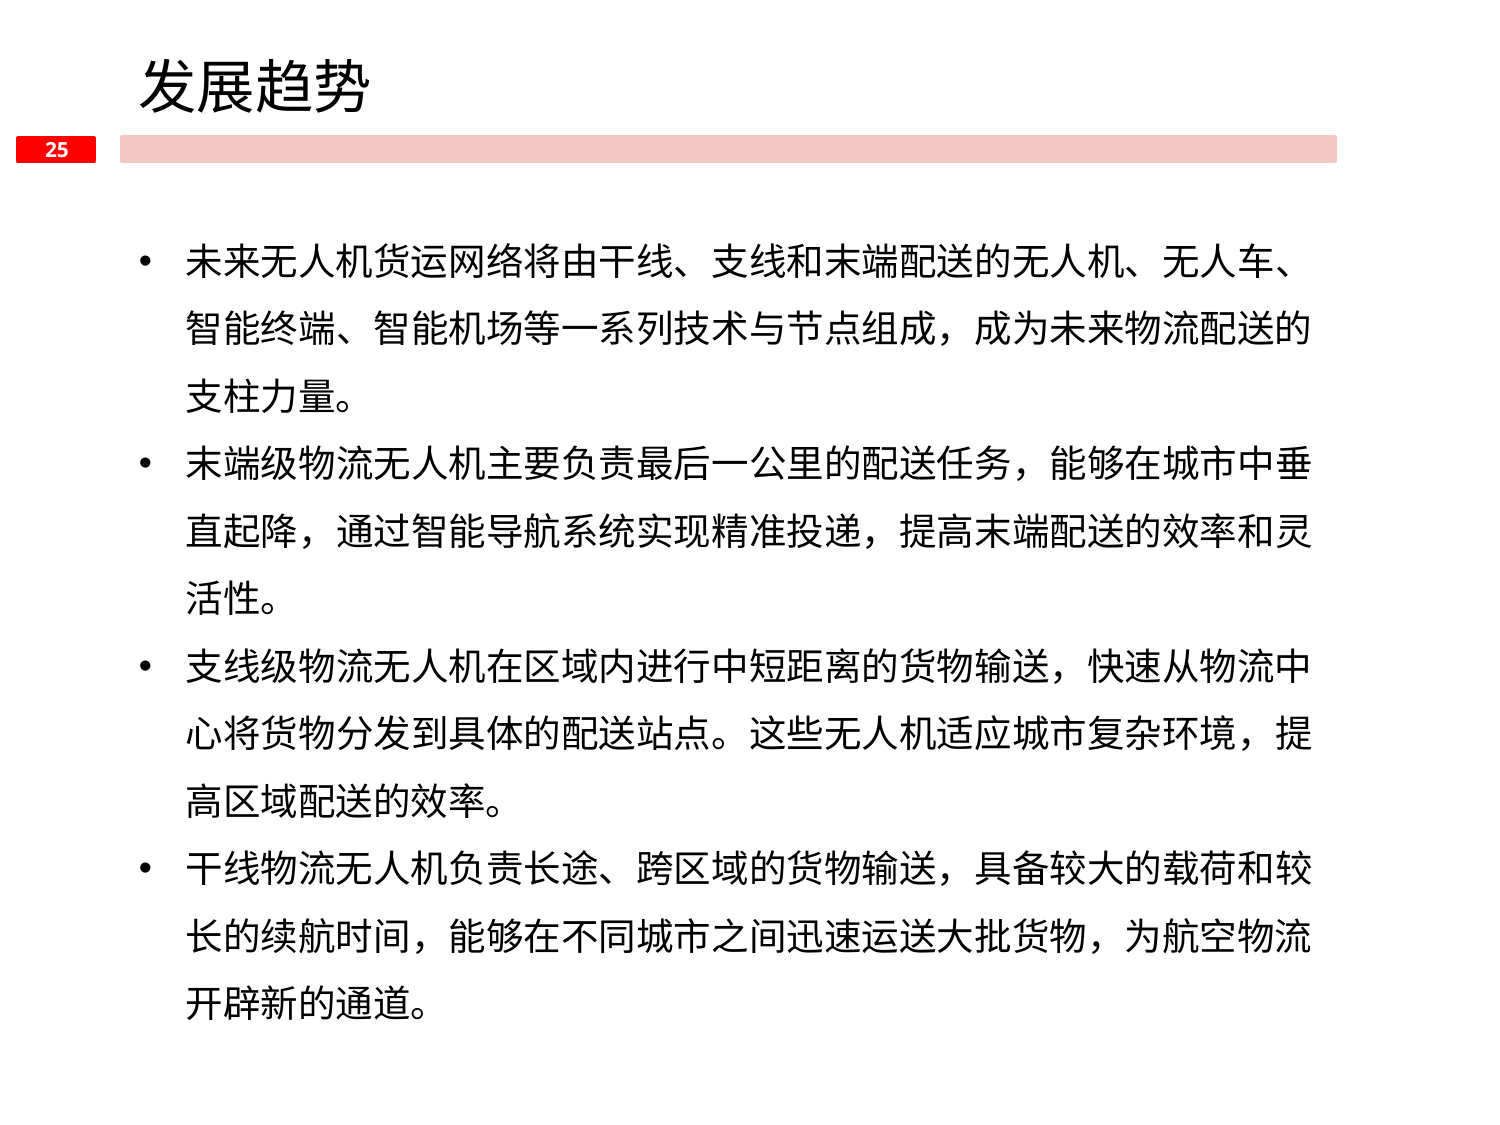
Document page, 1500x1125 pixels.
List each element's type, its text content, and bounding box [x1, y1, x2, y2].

text_box 未来无人机货运网络将由干线、支线和末端配送的无人机、无人车、智能终端、智能机场等一系列技术与节点组成，成为未来物流配送的支柱力量。 末端级物流无人机主要负责最后一公里的配送任务，能够在城市中垂直起降，通过智能导航系统实现精准投递，提高末端配送的效率和灵活性。 支线级物流无人机在区域内进行中短距离的货物输送，快速从物流中心将货物分发到具体的配送站点。这些无人机适应城市复杂环境，提高区域配送的效率。 干线物流无人机负责长途、跨区域的货物输送，具备较大的载荷和较长的续航时间，能够在不同城市之间迅速运送大批货物，为航空物流开辟新的通道。 [123, 208, 1328, 1033]
text_box 发展趋势 [123, 42, 958, 128]
text_box [17, 129, 97, 189]
